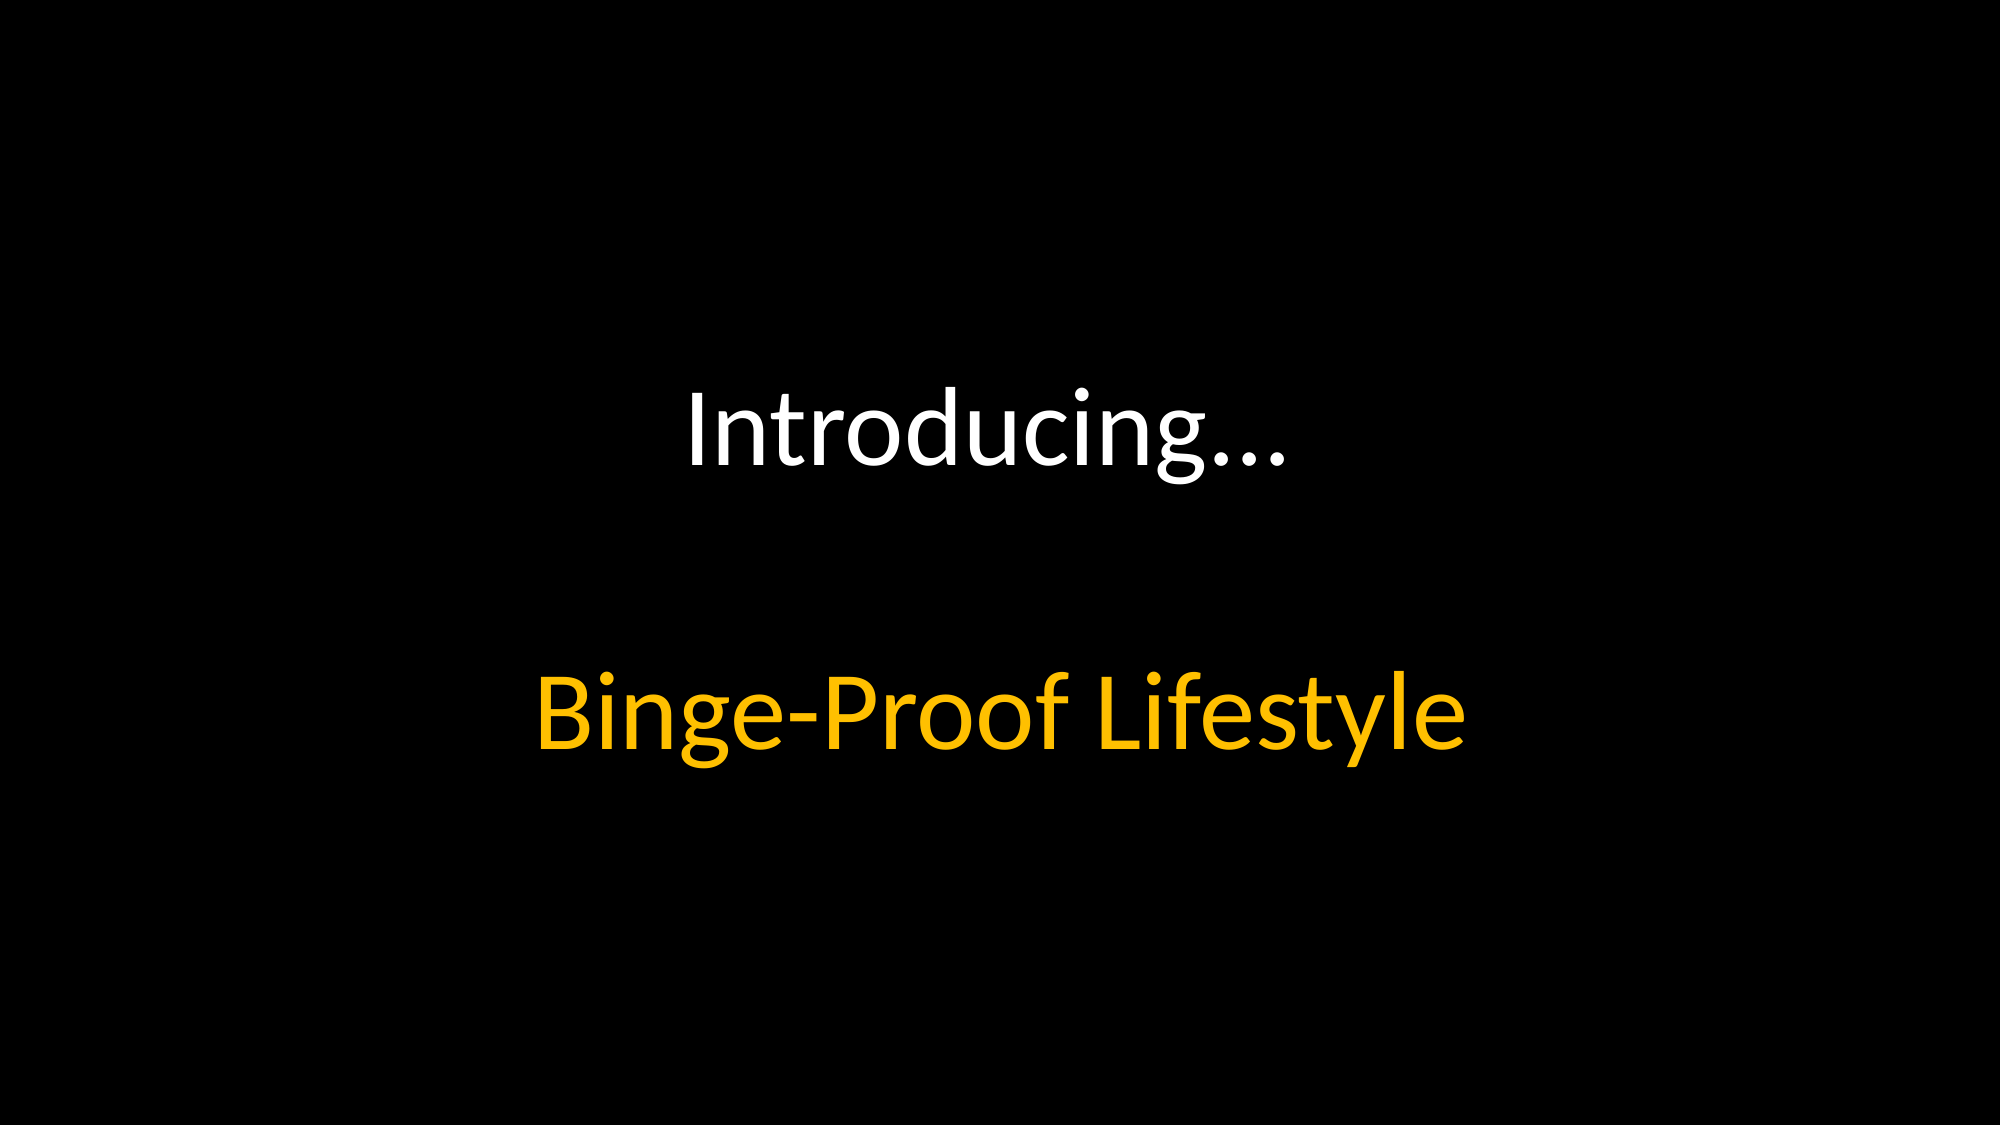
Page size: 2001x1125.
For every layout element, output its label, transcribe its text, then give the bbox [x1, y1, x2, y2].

list Introducing... Binge-Proof Lifestyle [138, 360, 1864, 892]
